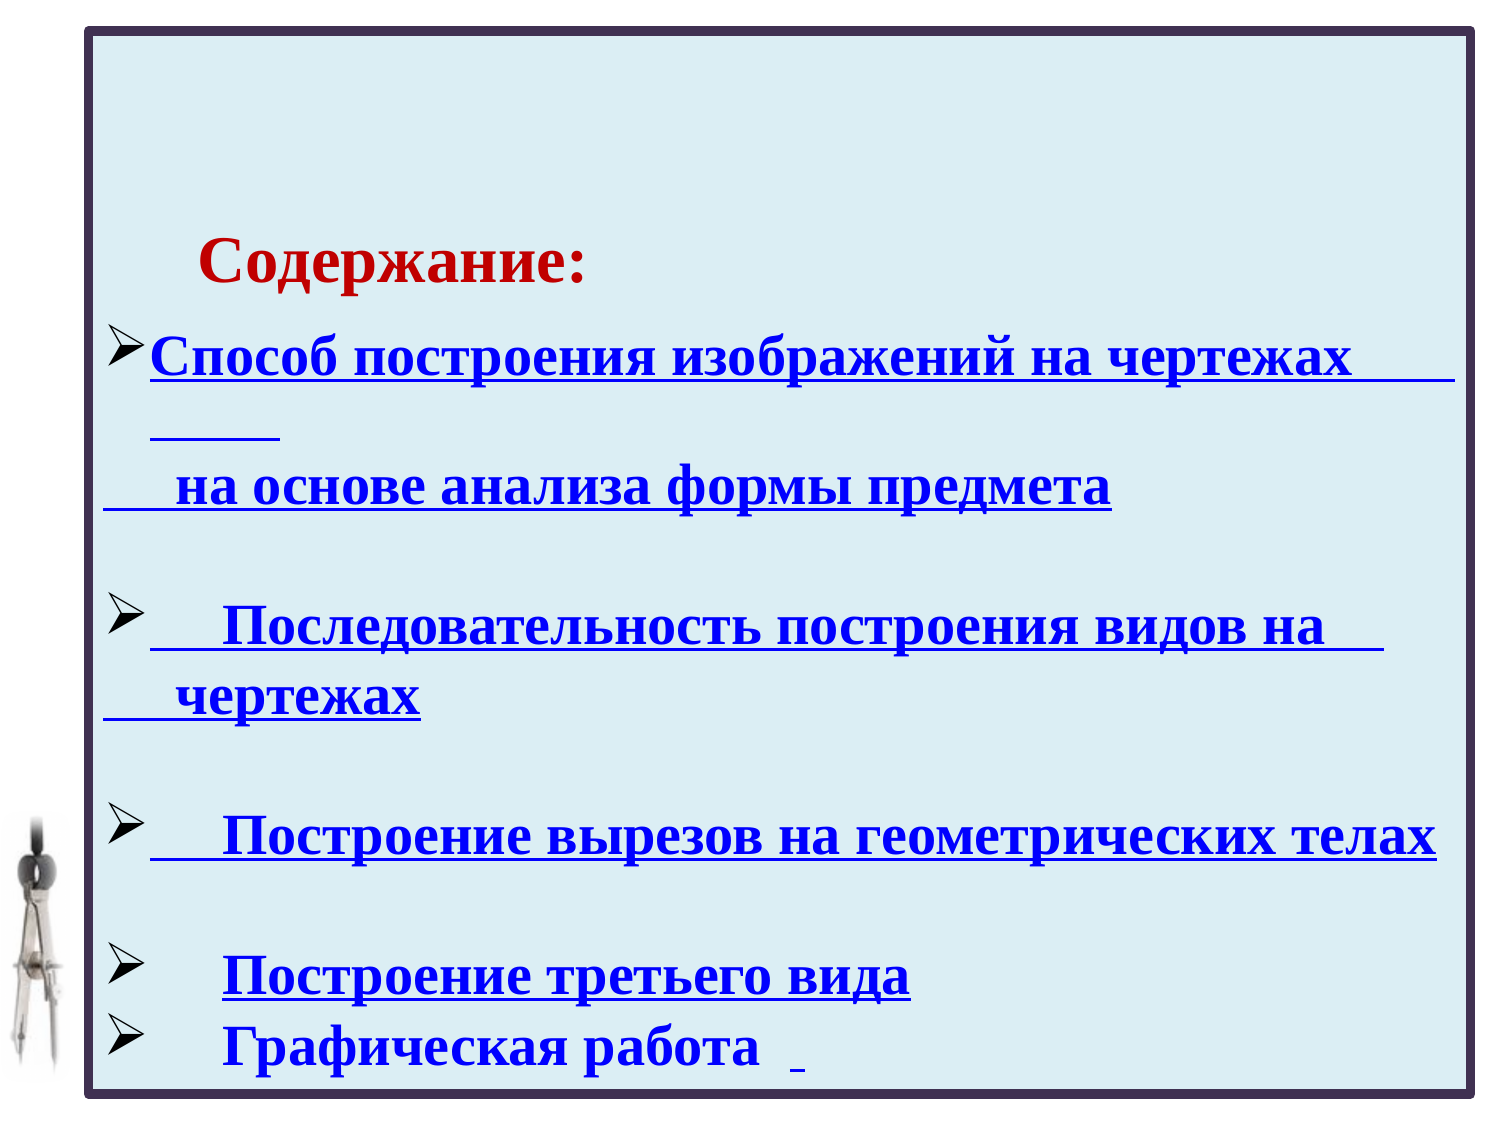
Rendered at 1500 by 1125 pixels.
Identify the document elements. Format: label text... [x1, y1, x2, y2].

text_box Графическая работа [88, 999, 1306, 1085]
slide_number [75, 1042, 425, 1103]
text_box Содержание: [182, 208, 1294, 303]
picture [0, 810, 72, 1083]
text_box Способ построения изображений на чертежах на основе анализа формы предмета Последовательность построения видов на чертежах Построение вырезов на геометрических телах Построение третьего вида [86, 29, 1473, 1096]
